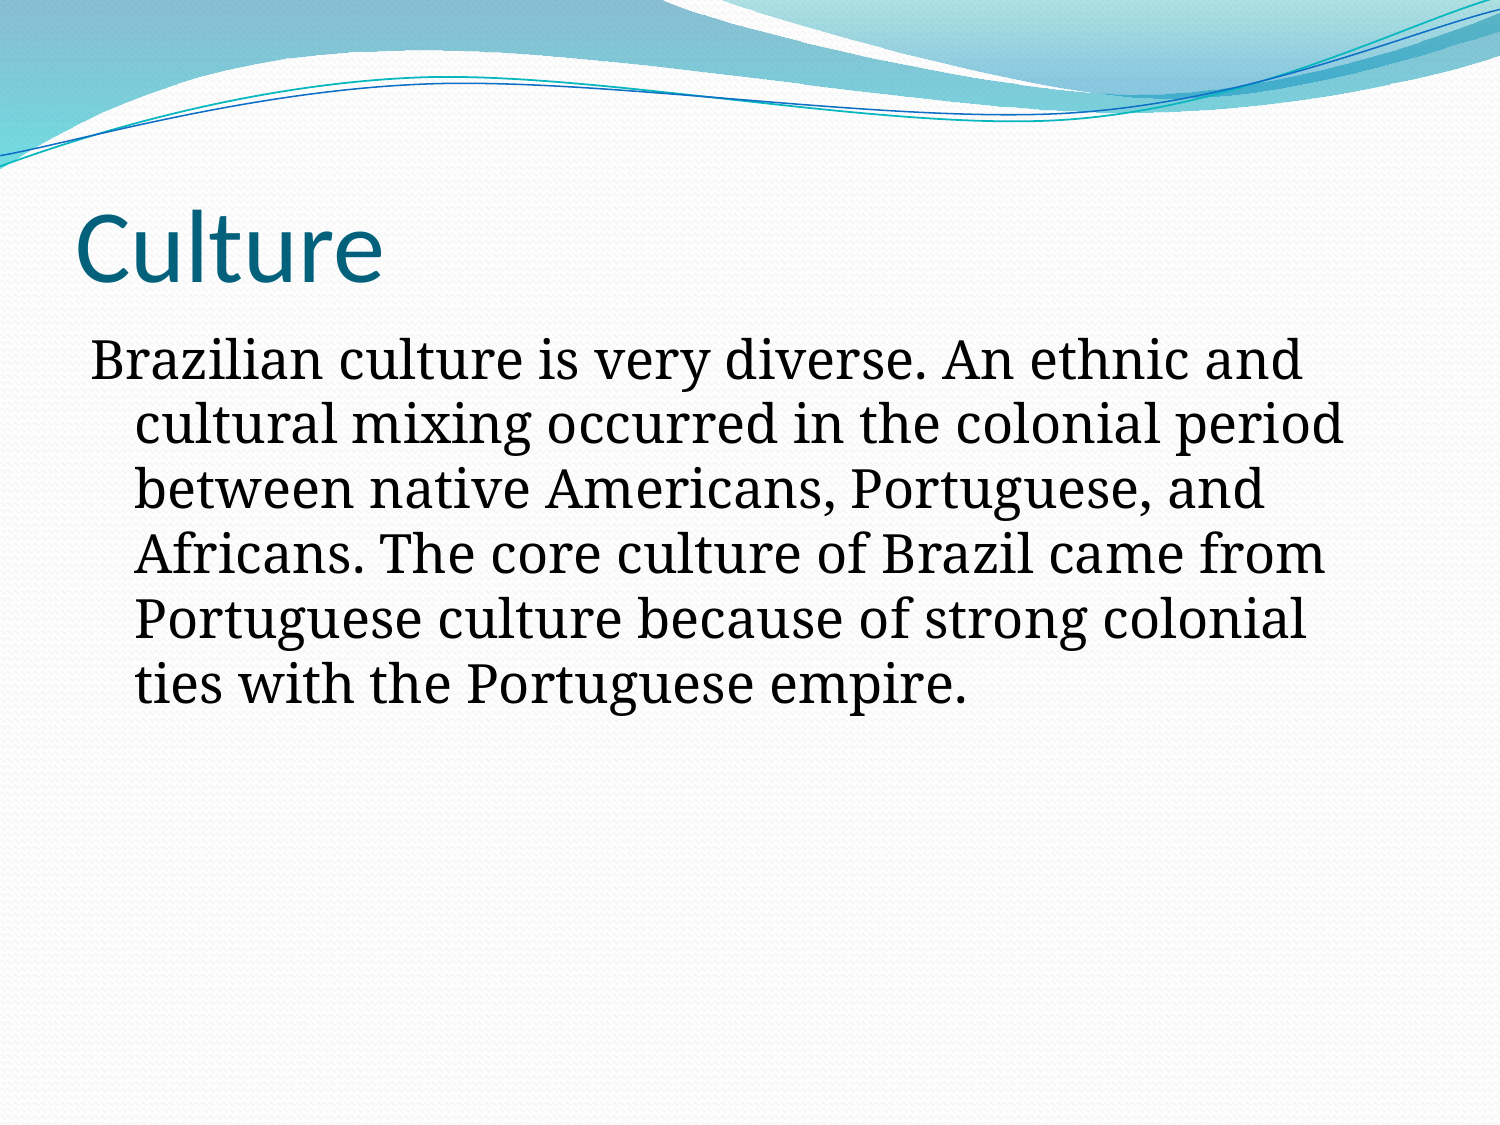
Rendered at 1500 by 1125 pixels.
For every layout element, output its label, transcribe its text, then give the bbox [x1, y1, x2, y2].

list Brazilian culture is very diverse. An ethnic and cultural mixing occurred in the colonial period between native Americans, Portuguese, and Africans. The core culture of Brazil came from Portuguese culture because of strong colonial ties with the Portuguese empire. [74, 317, 1426, 1038]
title Culture [74, 115, 1426, 304]
